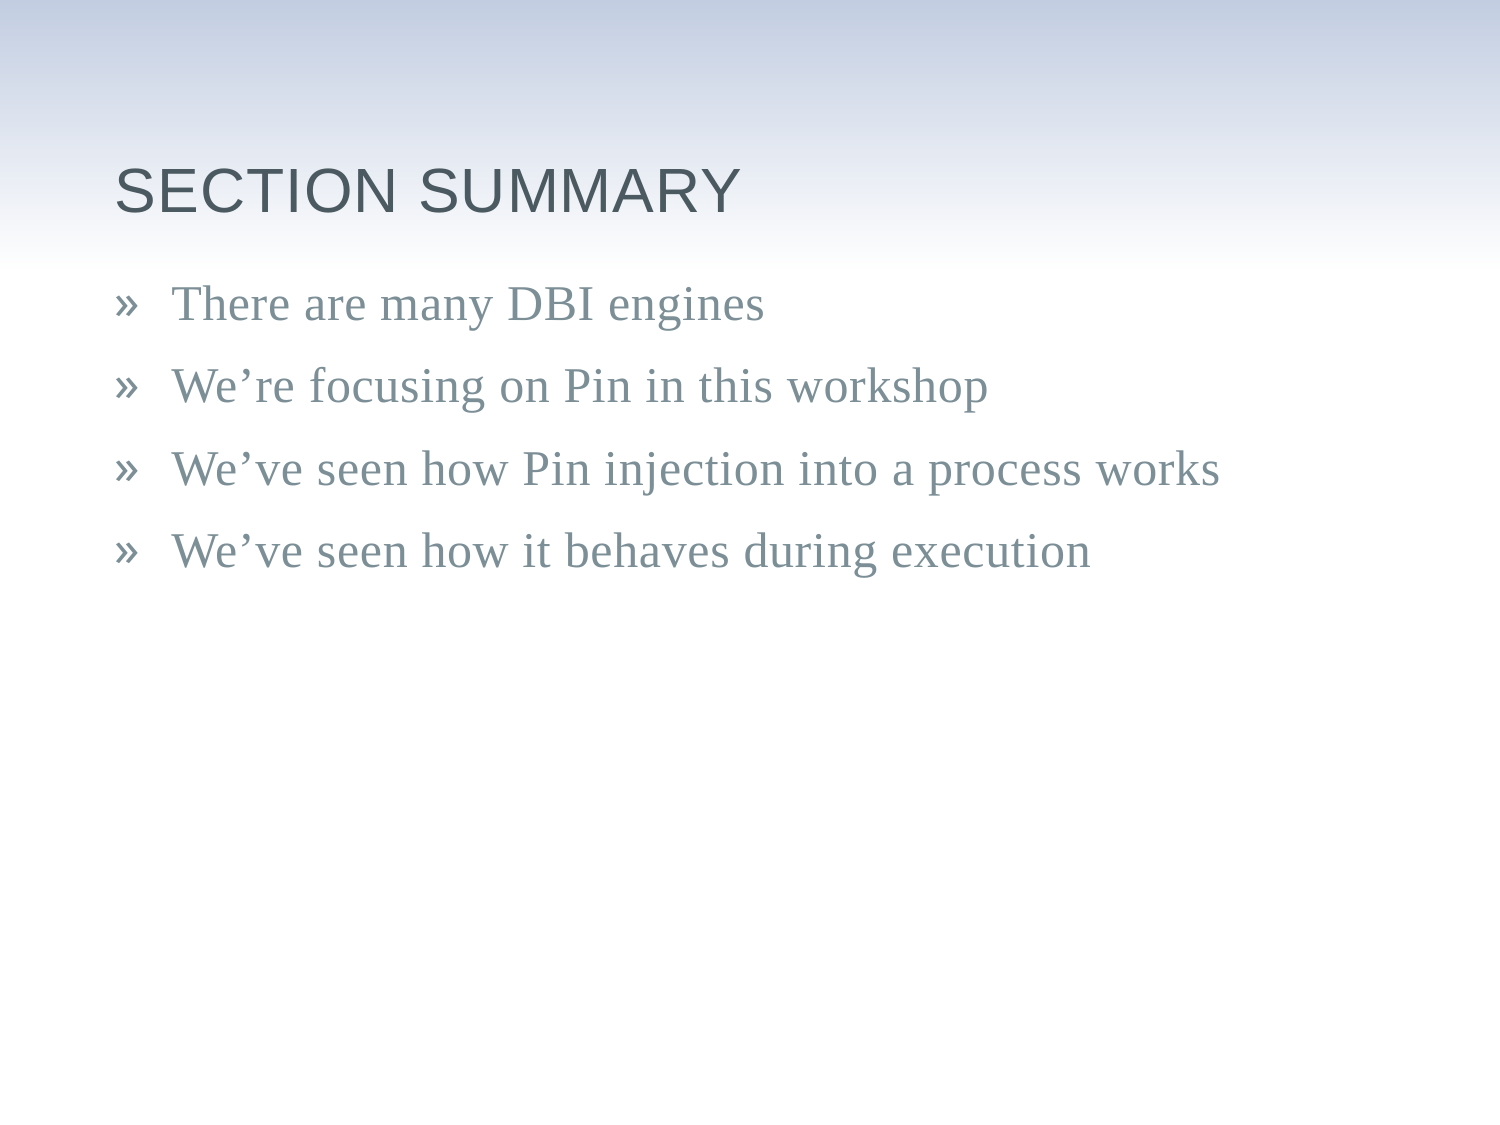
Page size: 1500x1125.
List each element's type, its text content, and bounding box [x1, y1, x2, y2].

list There are many DBI engines We’re focusing on Pin in this workshop We’ve seen how Pin injection into a process works We’ve seen how it behaves during execution [99, 262, 1400, 938]
title Section Summary [99, 45, 1400, 233]
